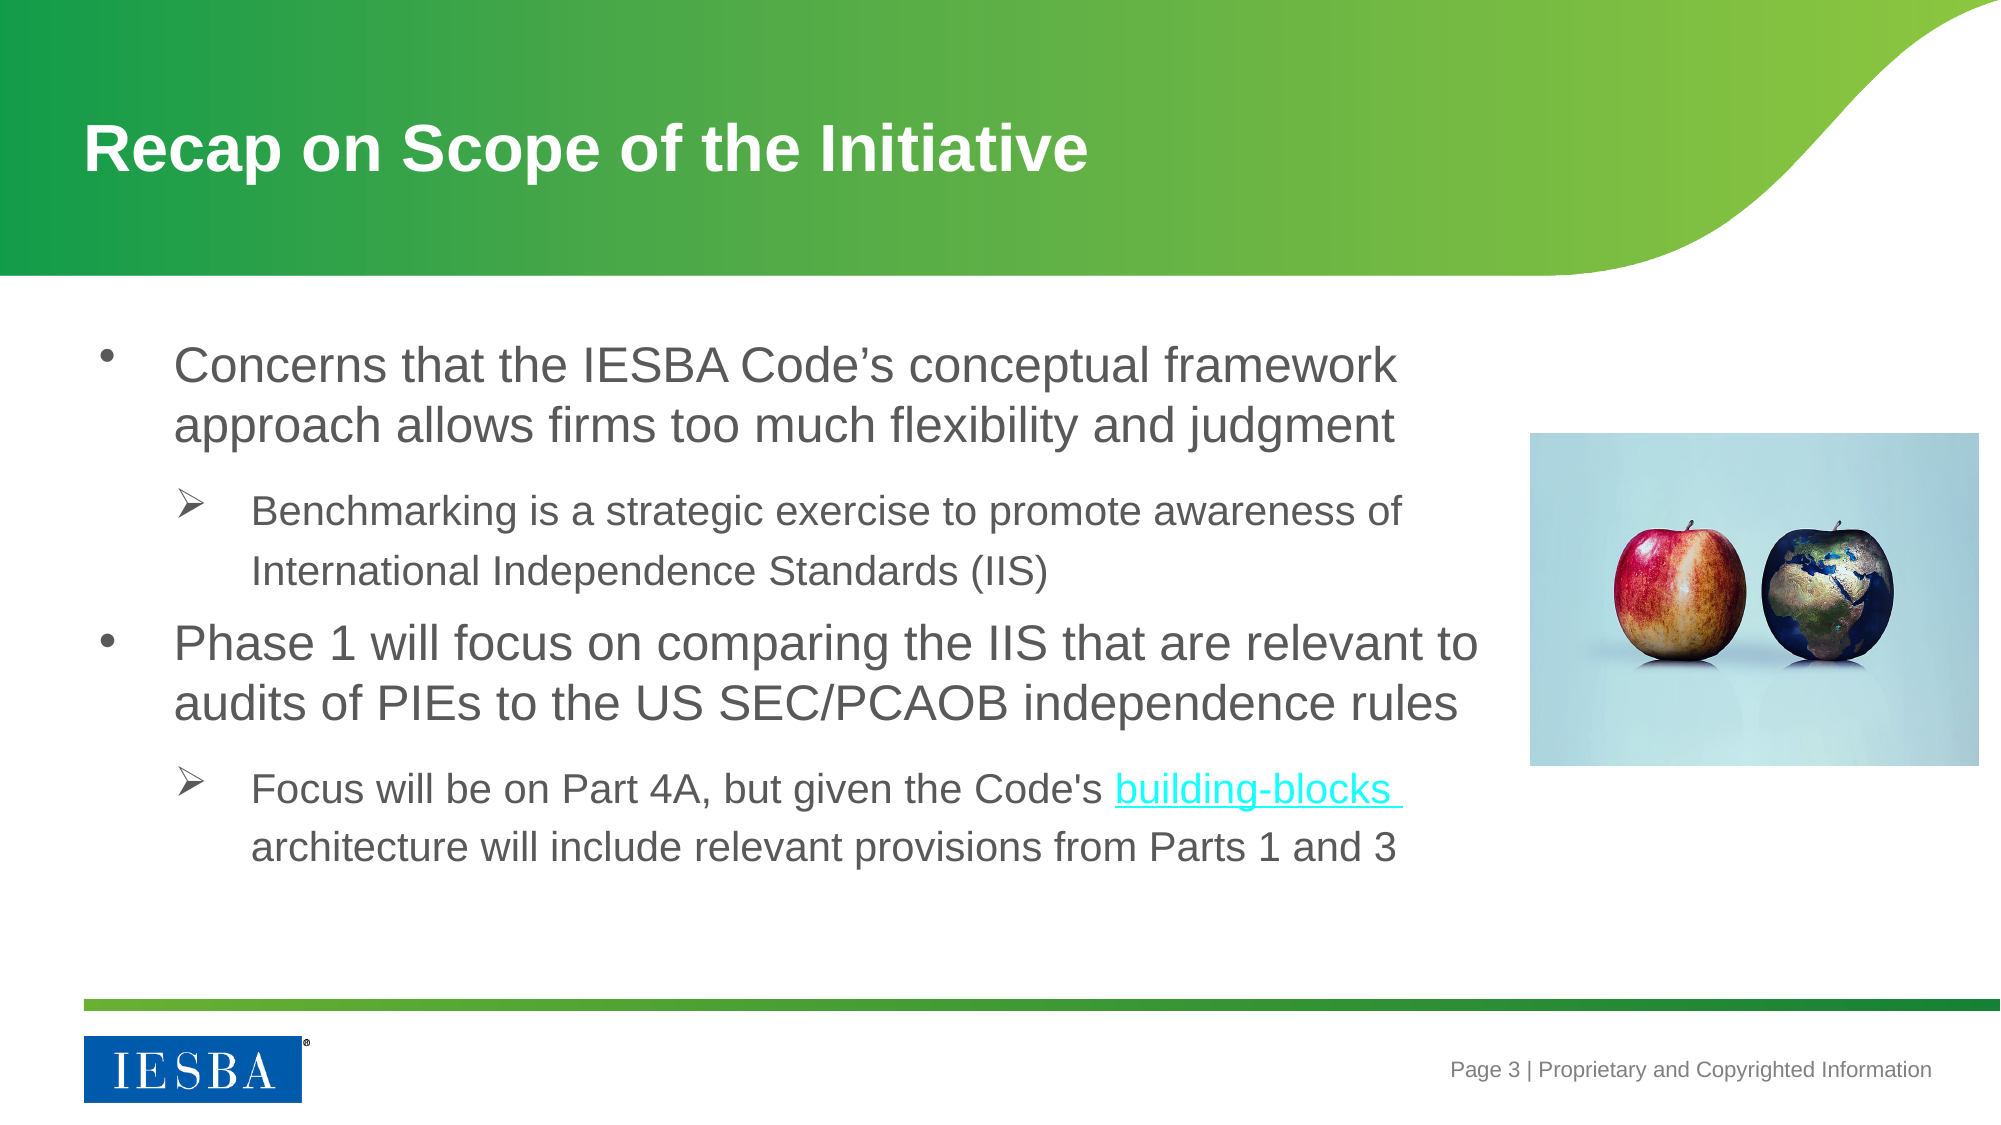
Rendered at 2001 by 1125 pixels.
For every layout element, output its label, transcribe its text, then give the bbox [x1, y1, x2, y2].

picture [0, 0, 2000, 276]
picture [1530, 433, 1980, 766]
title Recap on Scope of the Initiative [83, 101, 1734, 189]
list Concerns that the IESBA Code’s conceptual framework approach allows firms too much flexibility and judgment Benchmarking is a strategic exercise to promote awareness of International Independence Standards (IIS) Phase 1 will focus on comparing the IIS that are relevant to audits of PIEs to the US SEC/PCAOB independence rules Focus will be on Part 4A, but given the Code's building-blocks architecture will include relevant provisions from Parts 1 and 3 [83, 324, 1499, 961]
picture [84, 1036, 310, 1103]
